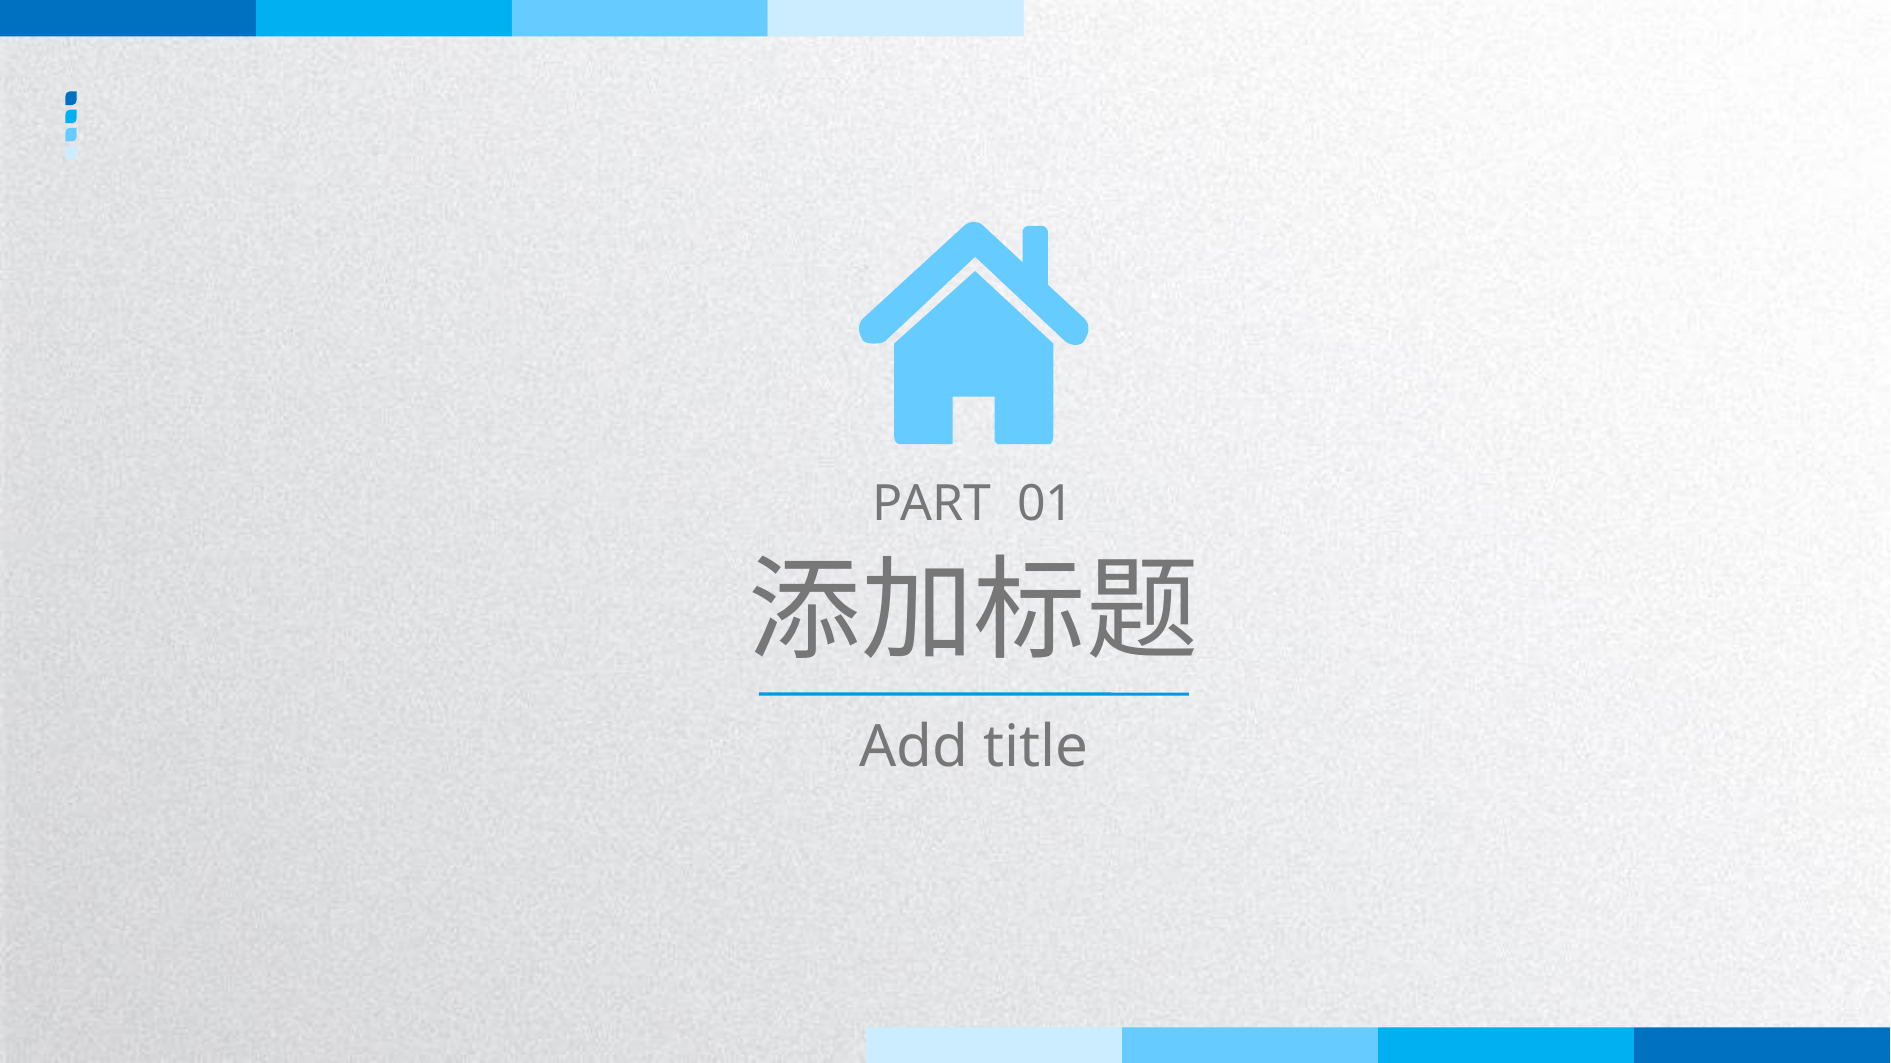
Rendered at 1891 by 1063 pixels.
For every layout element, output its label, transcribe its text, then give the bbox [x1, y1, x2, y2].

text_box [857, 220, 1091, 445]
picture [0, 0, 1891, 1063]
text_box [865, 1026, 1891, 1063]
text_box Add title [820, 700, 1127, 786]
text_box 添加标题 [660, 529, 1287, 680]
text_box PART 01 [729, 462, 1218, 529]
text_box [0, 0, 1024, 160]
